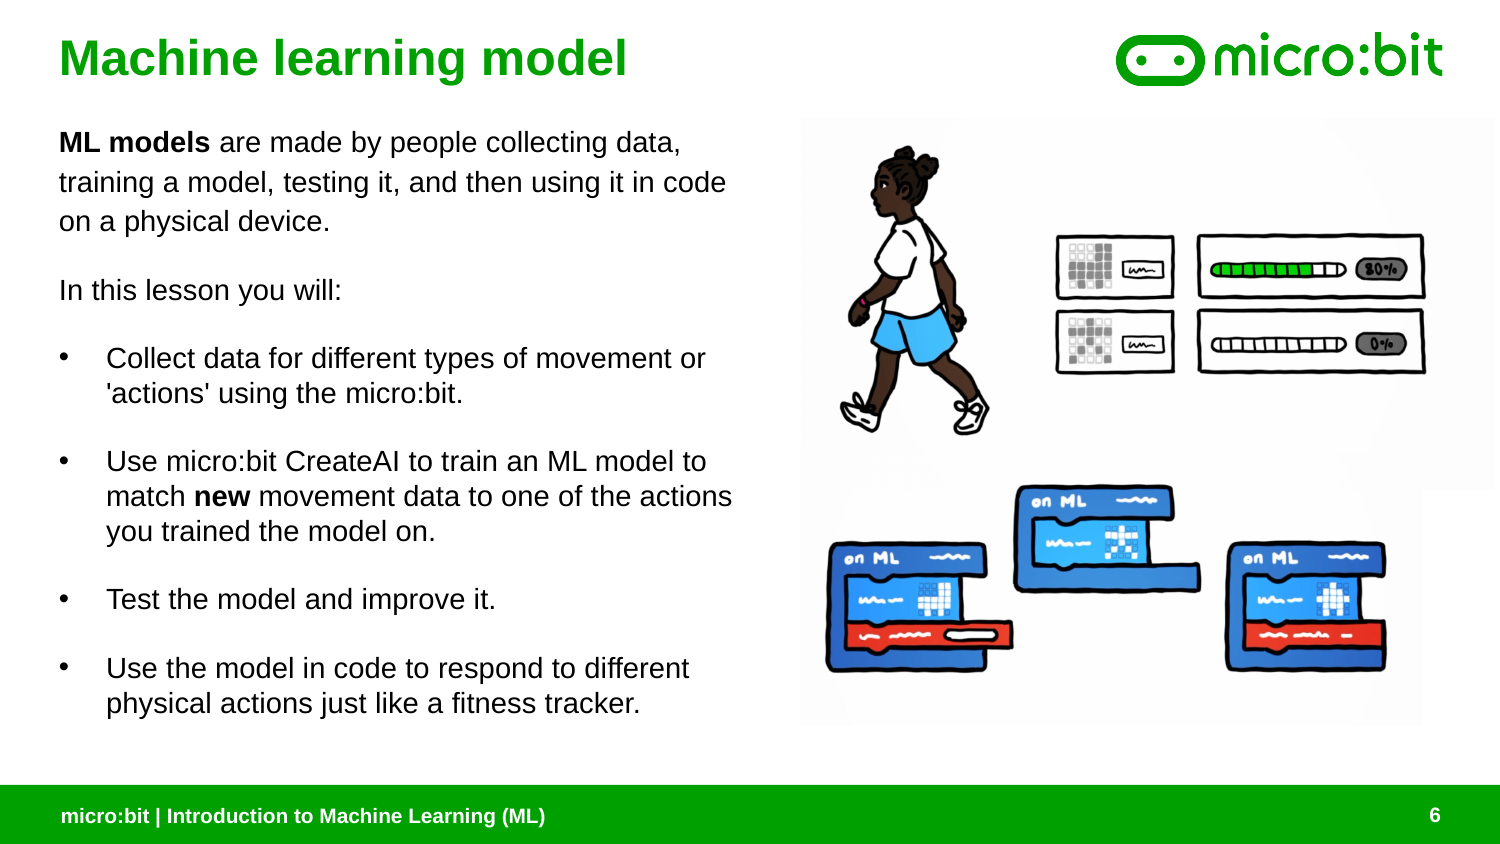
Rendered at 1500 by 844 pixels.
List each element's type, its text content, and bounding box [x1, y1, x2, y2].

title Machine learning model [59, 0, 971, 119]
picture [800, 0, 1495, 727]
list ML models are made by people collecting data, training a model, testing it, and then using it in code on a physical device. In this lesson you will: Collect data for different types of movement or 'actions' using the micro:bit. Use micro:bit CreateAI to train an ML model to match new movement data to one of the actions you trained the model on. Test the model and improve it. Use the model in code to respond to different physical actions just like a fitness tracker. [59, 118, 736, 726]
